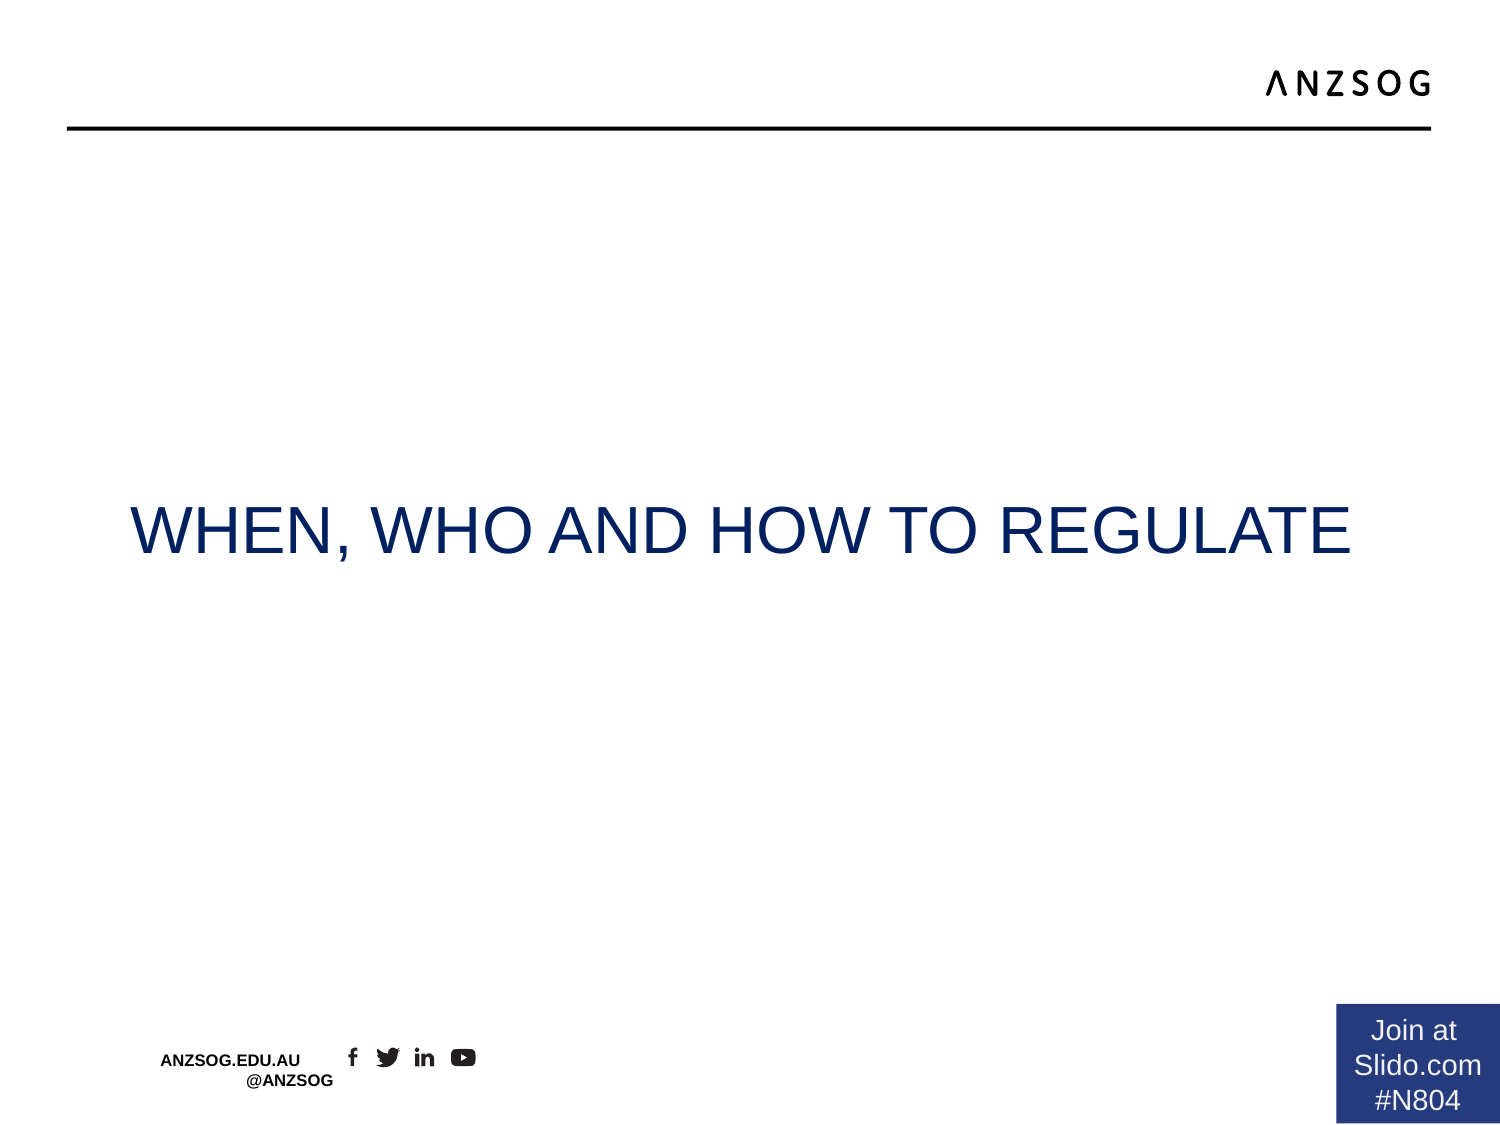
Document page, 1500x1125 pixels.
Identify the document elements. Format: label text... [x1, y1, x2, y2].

list WHEN, WHO AND HOW TO REGULATE [53, 307, 1431, 971]
text_box Join at Slido.com #N804 [1336, 1003, 1500, 1124]
